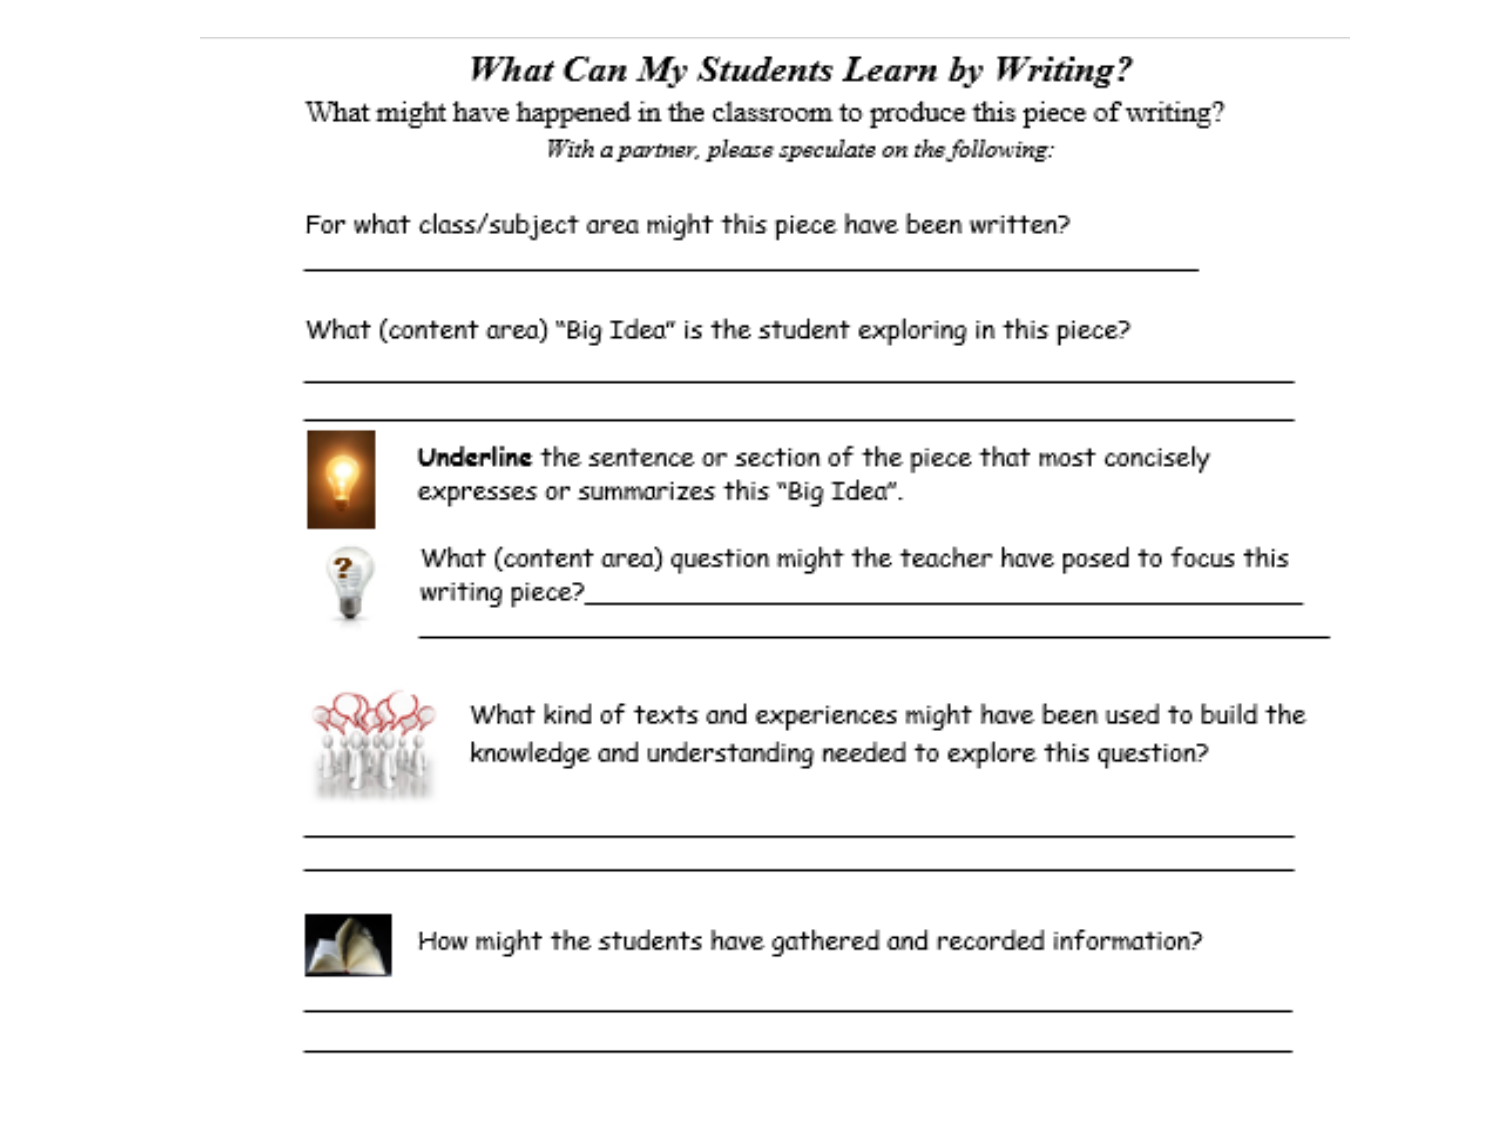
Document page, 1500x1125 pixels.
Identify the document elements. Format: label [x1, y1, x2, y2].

list [199, 37, 1351, 1125]
